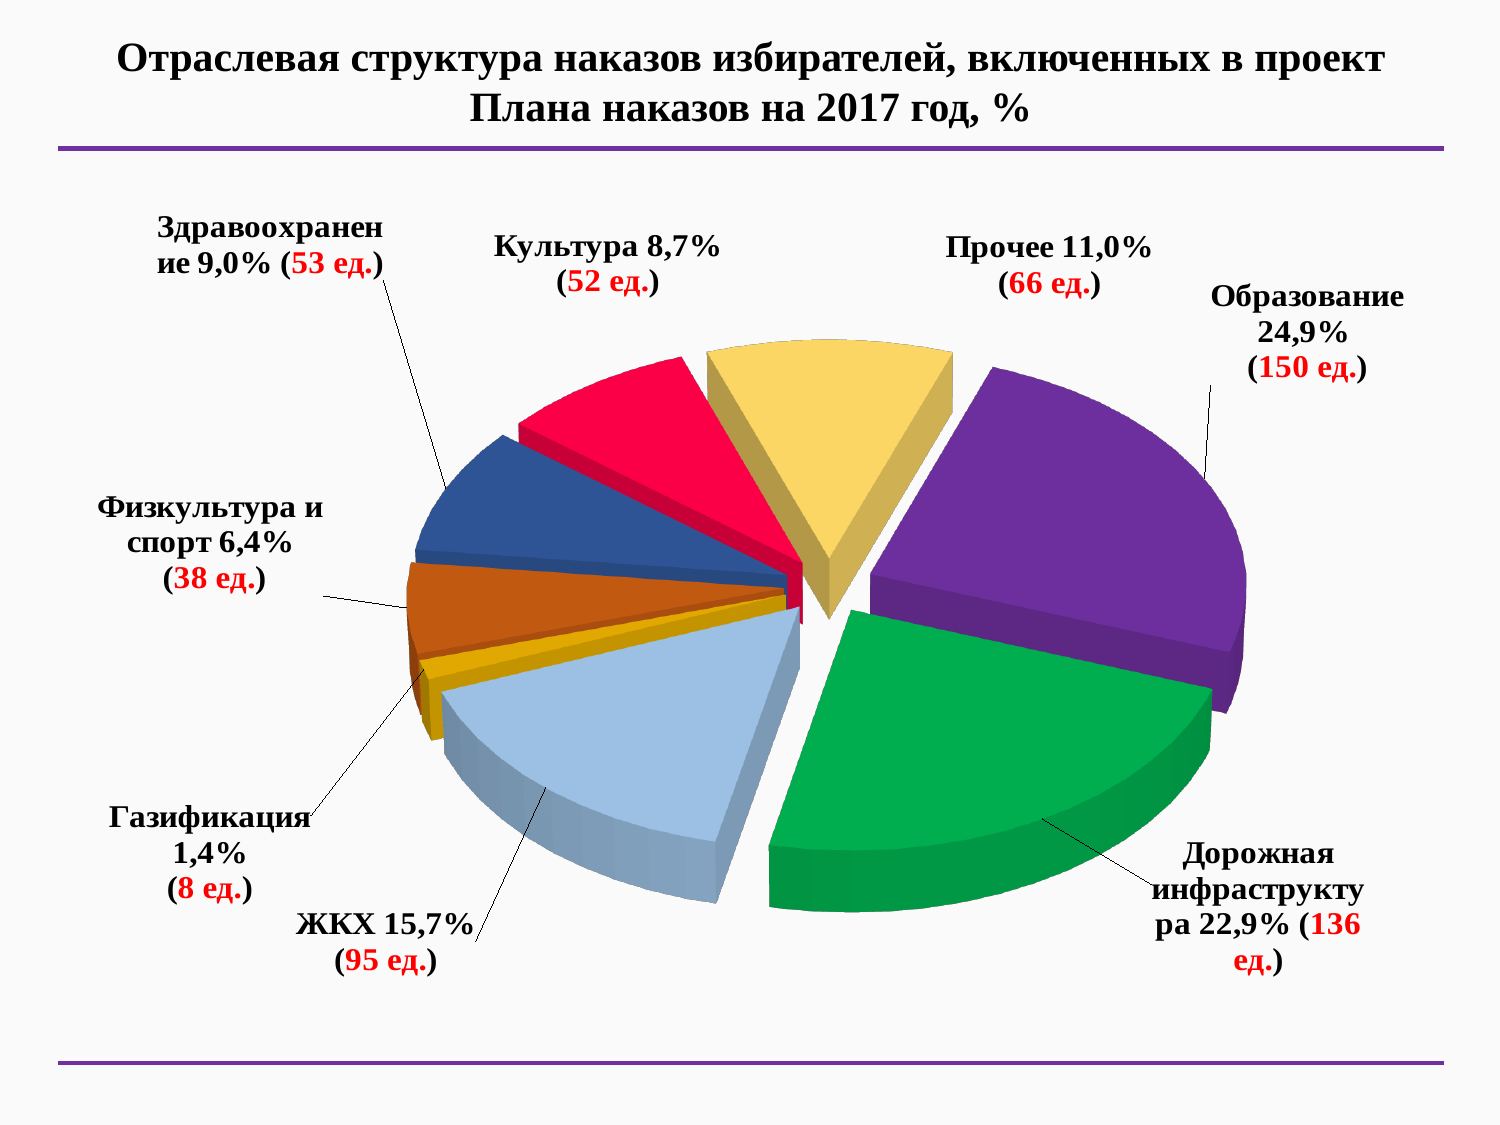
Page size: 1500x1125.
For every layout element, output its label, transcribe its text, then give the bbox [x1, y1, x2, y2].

chart [58, 128, 1444, 1024]
text_box Отраслевая структура наказов избирателей, включенных в проект Плана наказов на 2017 год, % [58, 22, 1444, 128]
